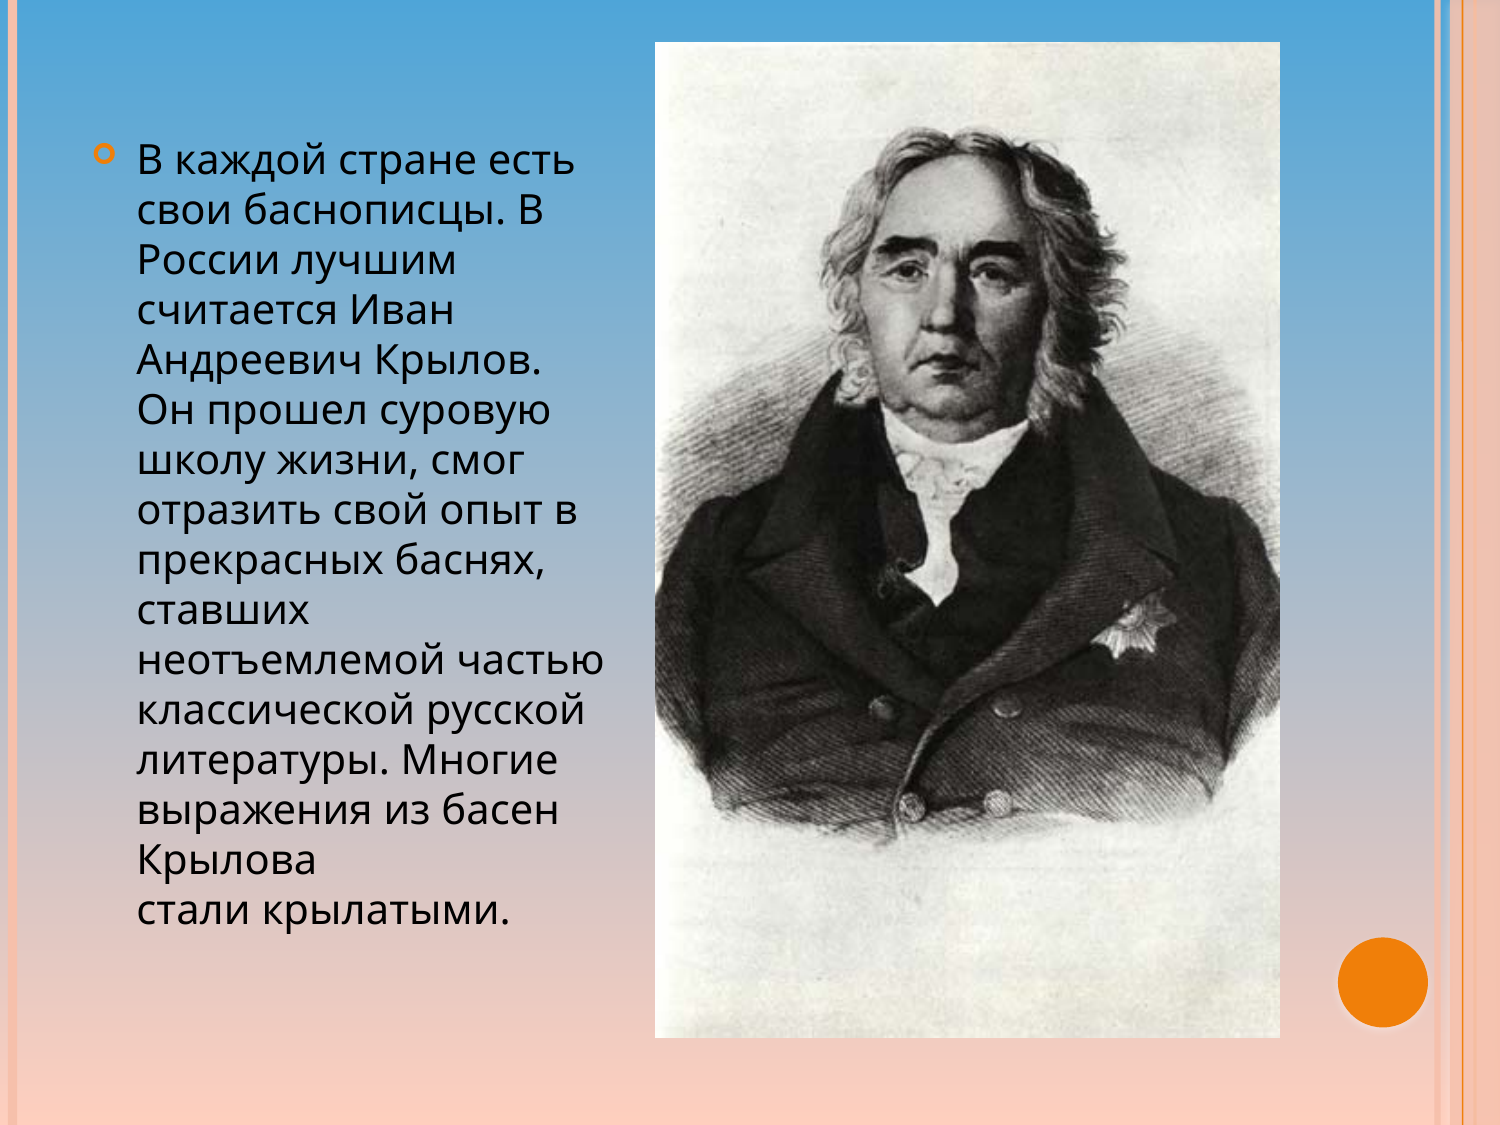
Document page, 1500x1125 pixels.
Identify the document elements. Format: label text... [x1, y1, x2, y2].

picture [655, 42, 1280, 1038]
list В каждой стране есть свои баснописцы. В России лучшим считается Иван Андреевич Крылов. Он прошел суровую школу жизни, смог отразить свой опыт в прекрасных баснях, ставших неотъемлемой частью классической русской литературы. Многие выражения из басен Крылова стали крылатыми. [76, 125, 634, 716]
